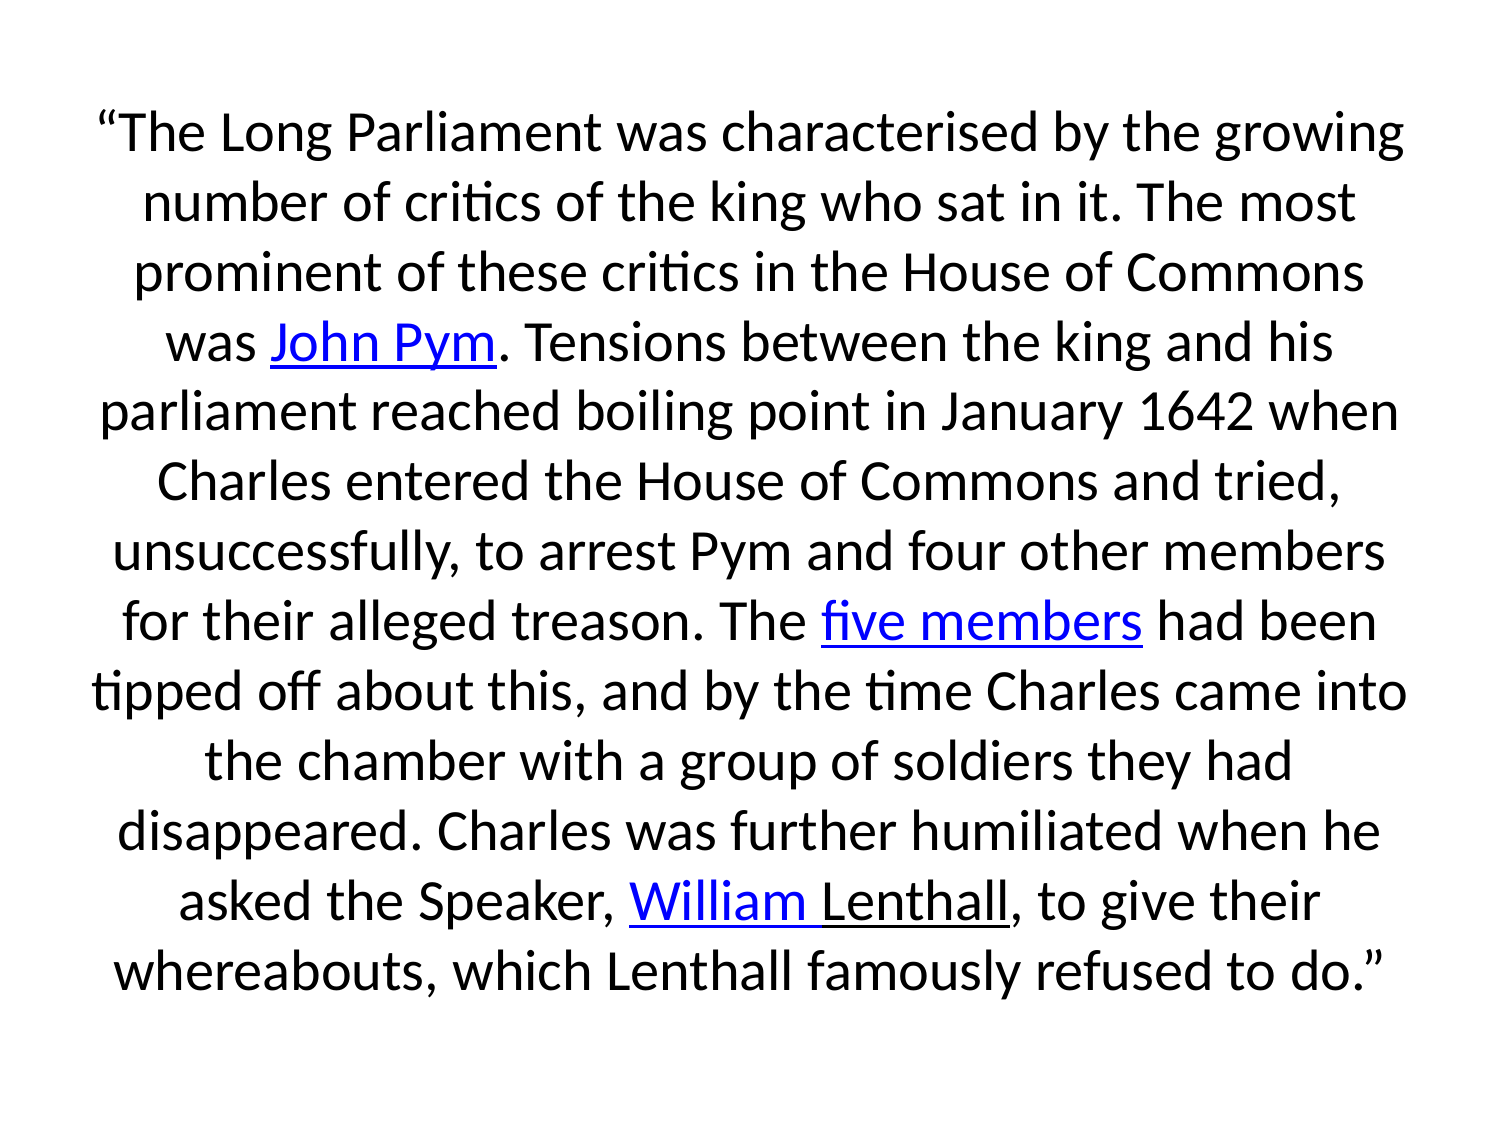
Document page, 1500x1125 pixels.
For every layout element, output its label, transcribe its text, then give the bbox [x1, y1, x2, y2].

title “The Long Parliament was characterised by the growing number of critics of the king who sat in it. The most prominent of these critics in the House of Commons was John Pym. Tensions between the king and his parliament reached boiling point in January 1642 when Charles entered the House of Commons and tried, unsuccessfully, to arrest Pym and four other members for their alleged treason. The five members had been tipped off about this, and by the time Charles came into the chamber with a group of soldiers they had disappeared. Charles was further humiliated when he asked the Speaker, William Lenthall, to give their whereabouts, which Lenthall famously refused to do.” [74, 44, 1426, 1051]
